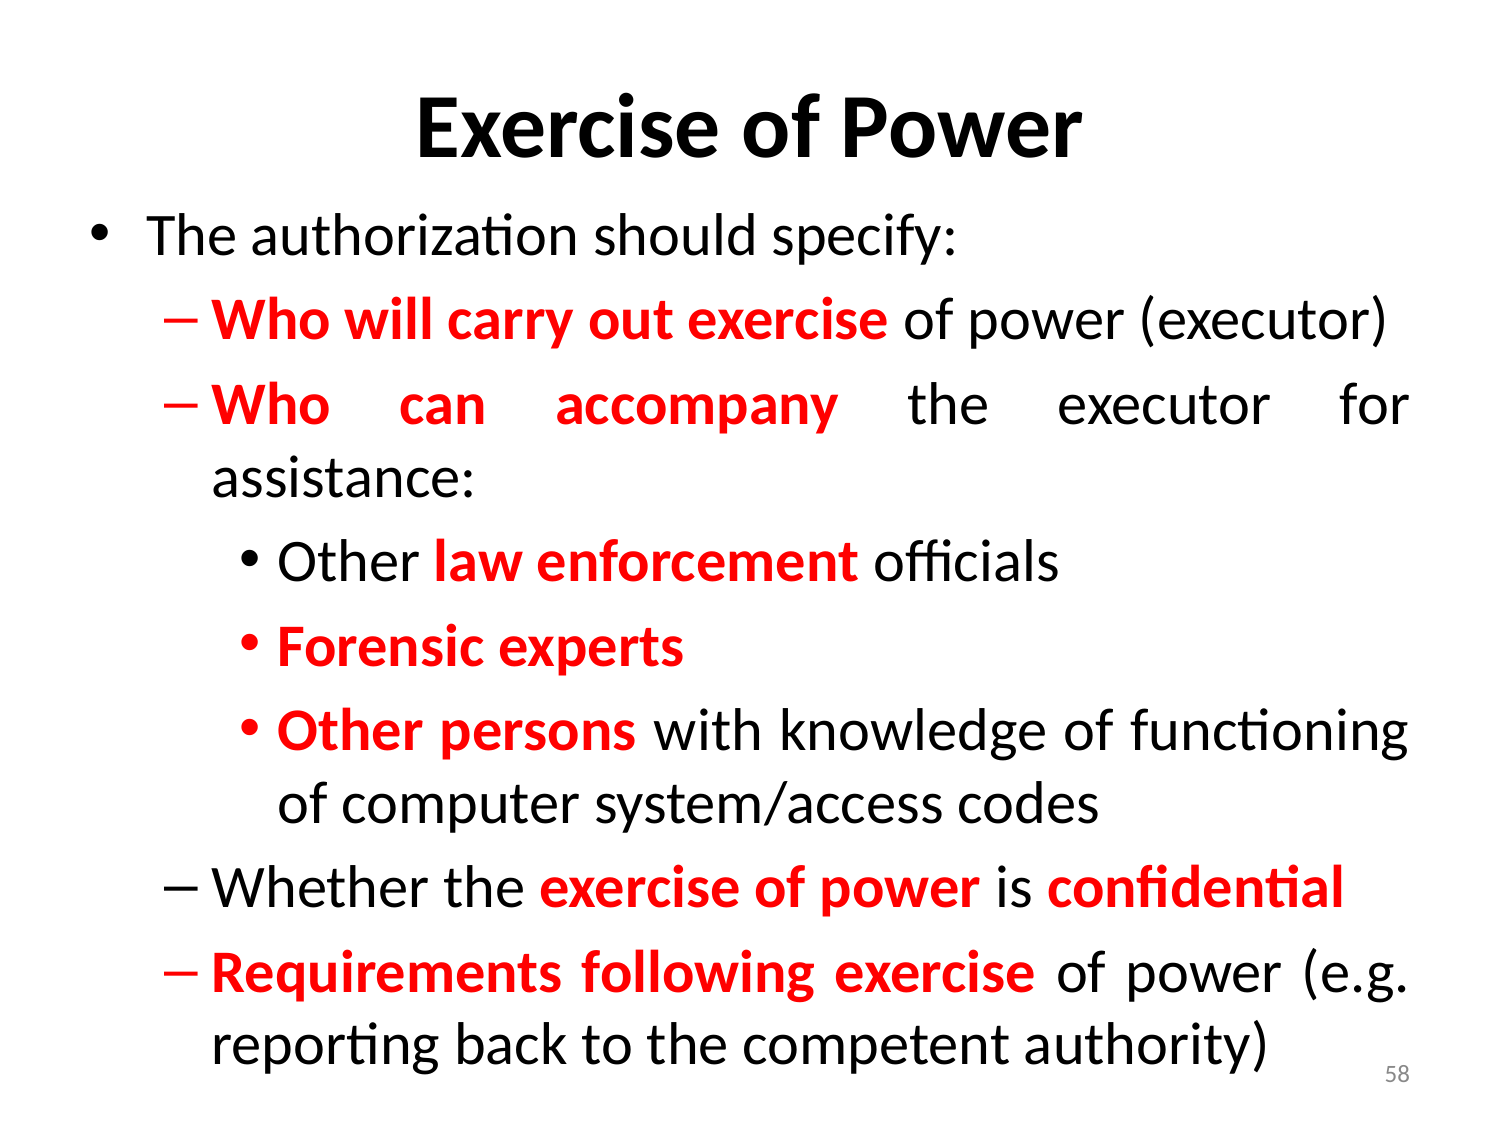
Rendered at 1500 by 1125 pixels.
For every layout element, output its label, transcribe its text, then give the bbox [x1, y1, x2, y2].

text_box The authorization should specify: Who will carry out exercise of power (executor) Who can accompany the executor for assistance: Other law enforcement officials Forensic experts Other persons with knowledge of functioning of computer system/access codes Whether the exercise of power is confidential Requirements following exercise of power (e.g. reporting back to the competent authority) [74, 187, 1425, 959]
slide_number 58 [1074, 1042, 1425, 1103]
title Exercise of Power [75, 27, 1425, 187]
